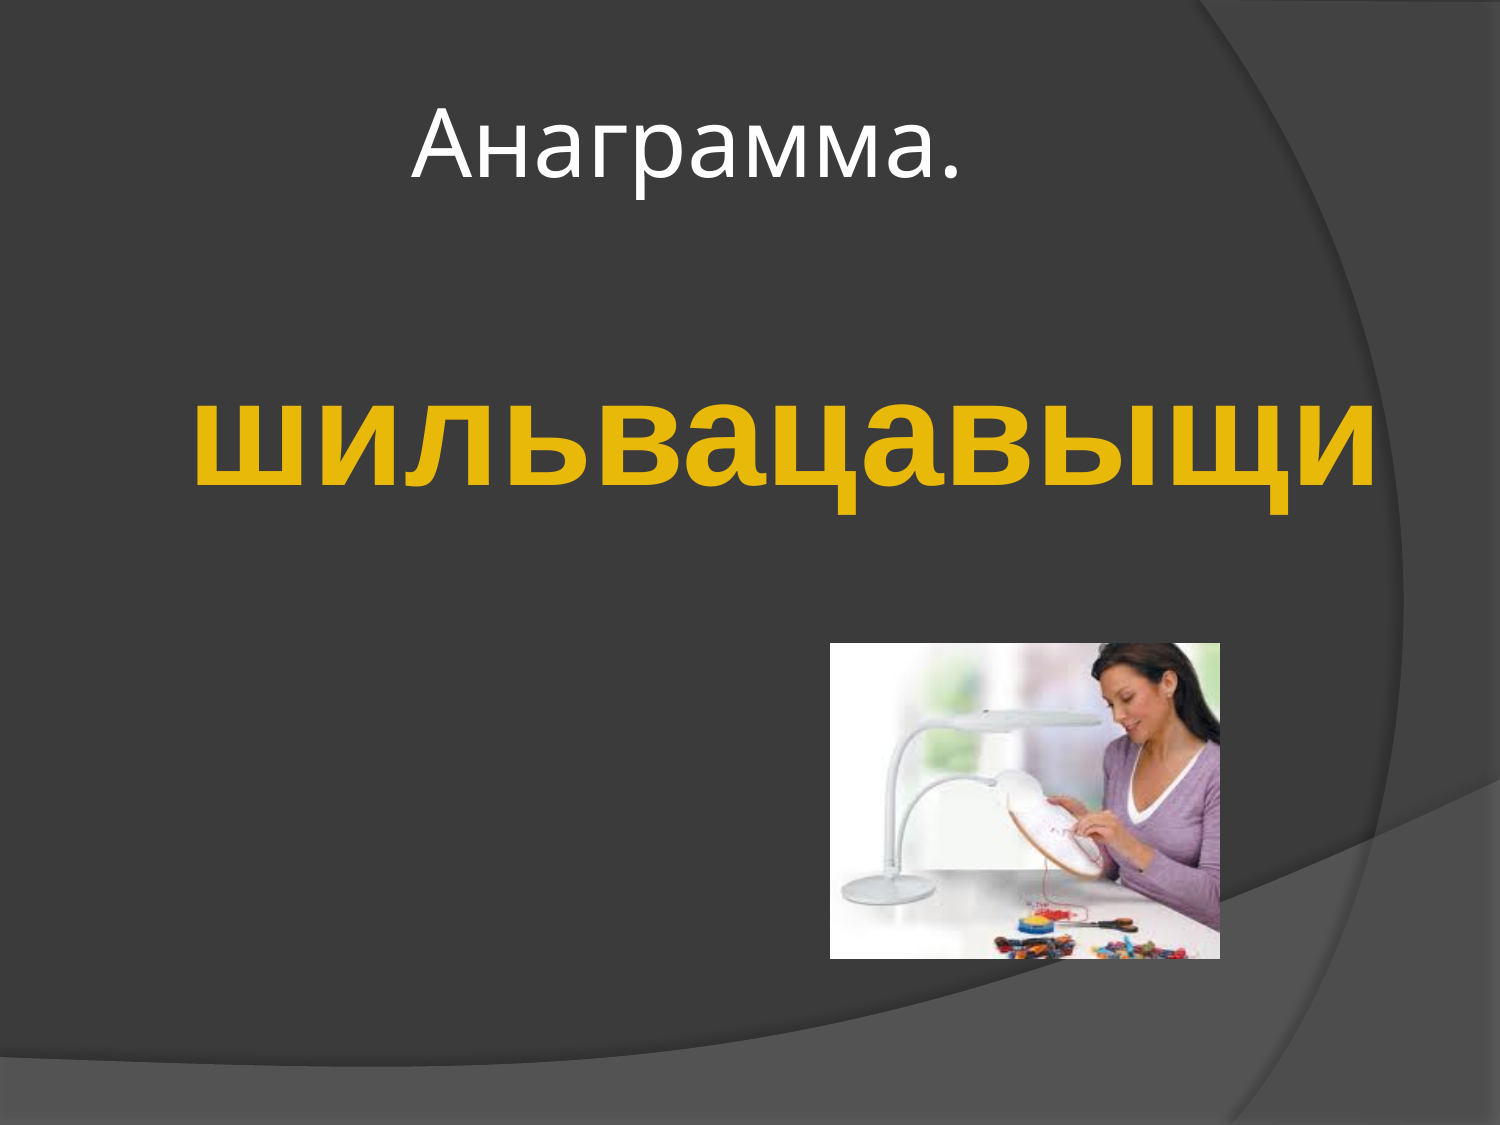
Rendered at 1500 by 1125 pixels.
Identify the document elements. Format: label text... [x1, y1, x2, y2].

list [830, 643, 1220, 960]
text_box шильвацавыщи [164, 328, 1407, 523]
title Анаграмма. [75, 45, 1300, 233]
